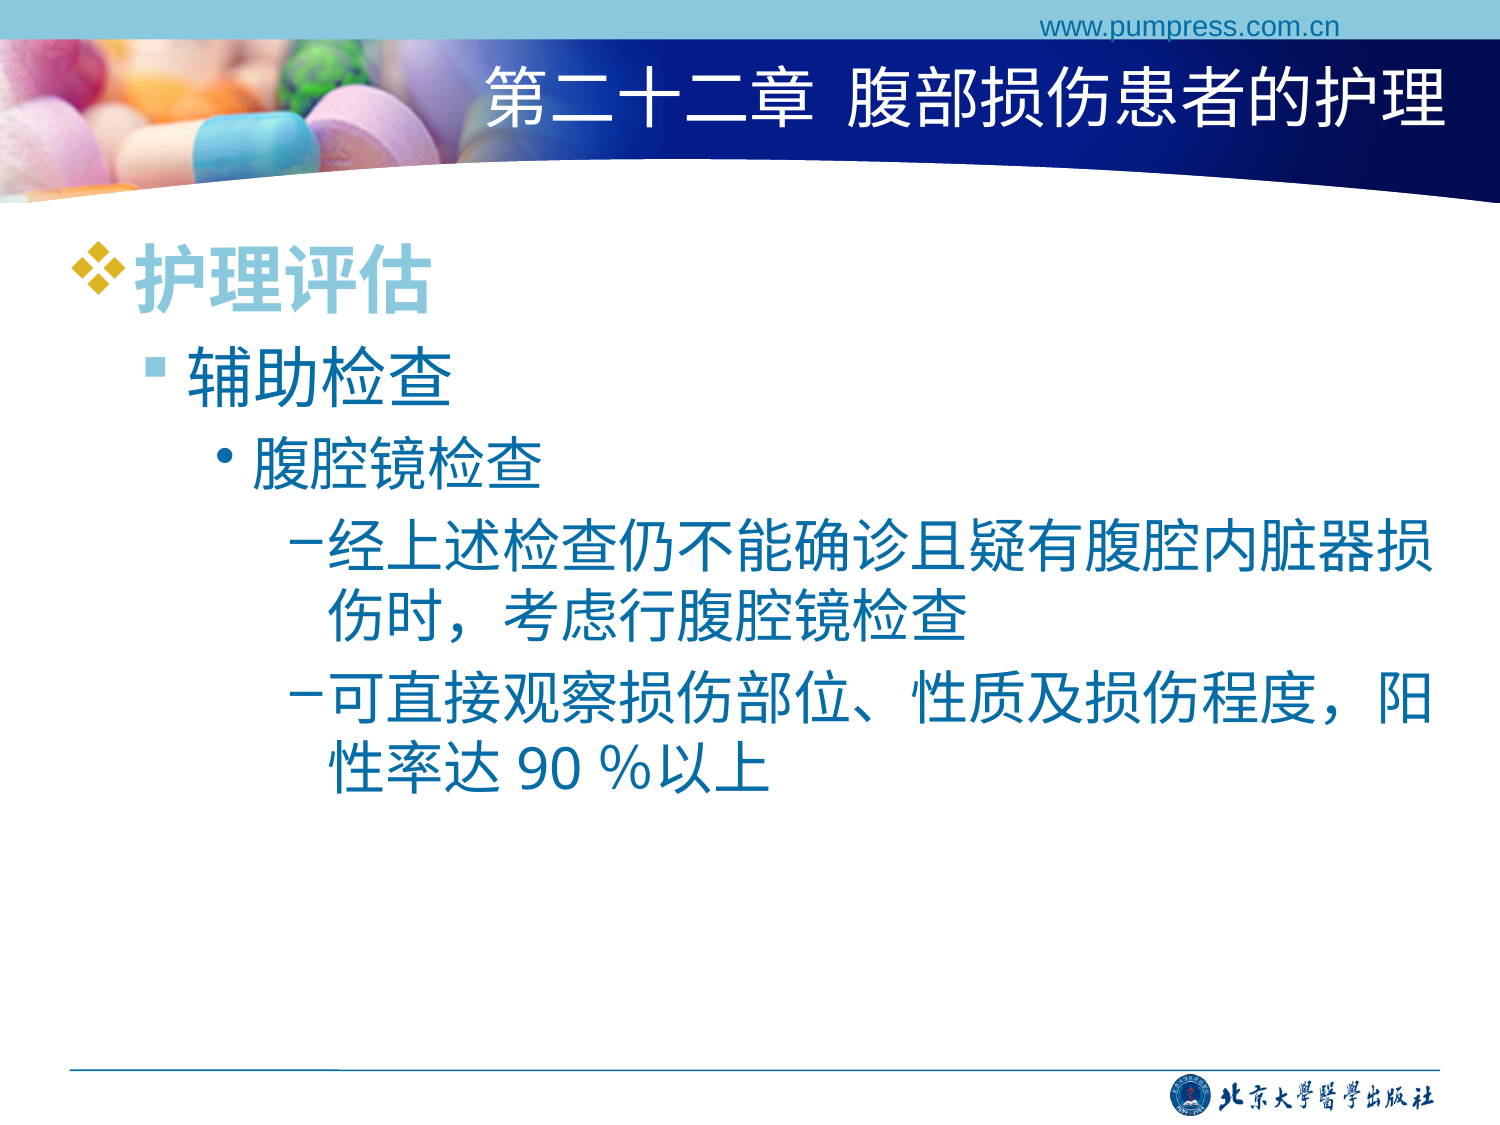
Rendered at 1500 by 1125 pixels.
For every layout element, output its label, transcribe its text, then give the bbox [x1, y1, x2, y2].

picture [0, 40, 1500, 203]
slide_number www.pumpress.com.cn [1025, 0, 1463, 38]
picture [1170, 1074, 1436, 1118]
title 第二十二章 腹部损伤患者的护理 [137, 49, 1463, 143]
list 护理评估 辅助检查 腹腔镜检查 经上述检查仍不能确诊且疑有腹腔内脏器损伤时，考虑行腹腔镜检查 可直接观察损伤部位、性质及损伤程度，阳性率达90％以上 [49, 224, 1463, 1026]
